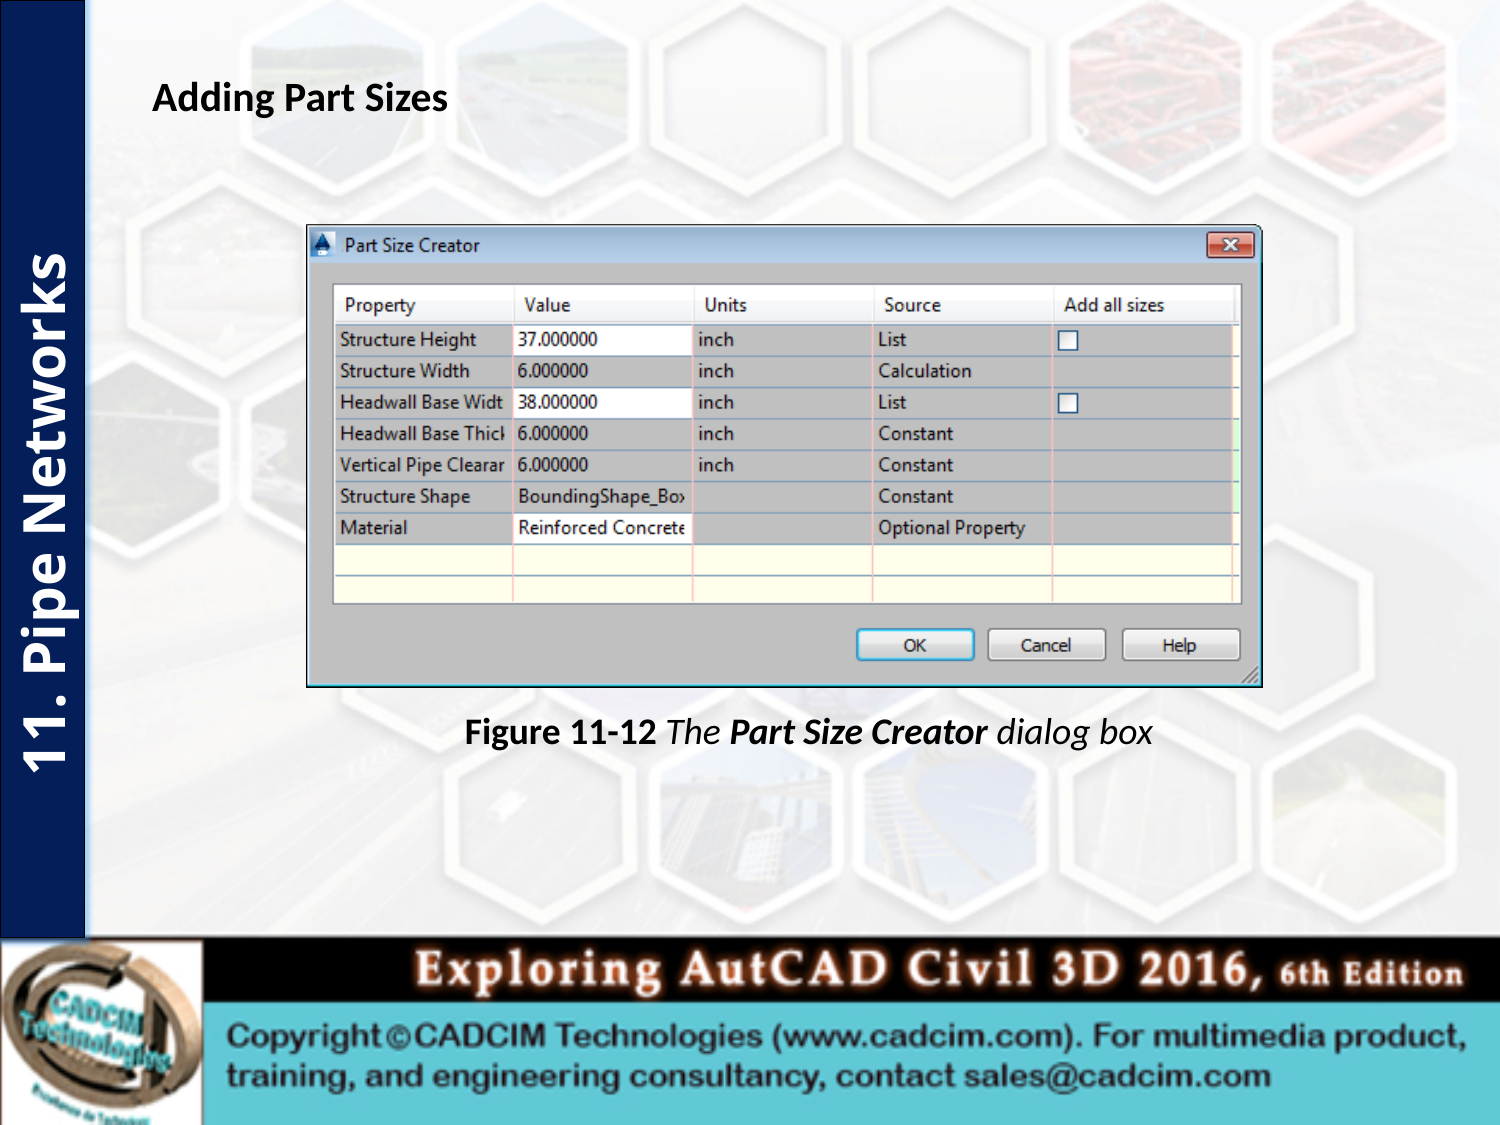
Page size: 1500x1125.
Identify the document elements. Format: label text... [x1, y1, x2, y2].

picture [0, 0, 1500, 1125]
text_box Adding Part Sizes [137, 62, 888, 128]
text_box Figure 11-12 The Part Size Creator dialog box [449, 699, 1200, 760]
